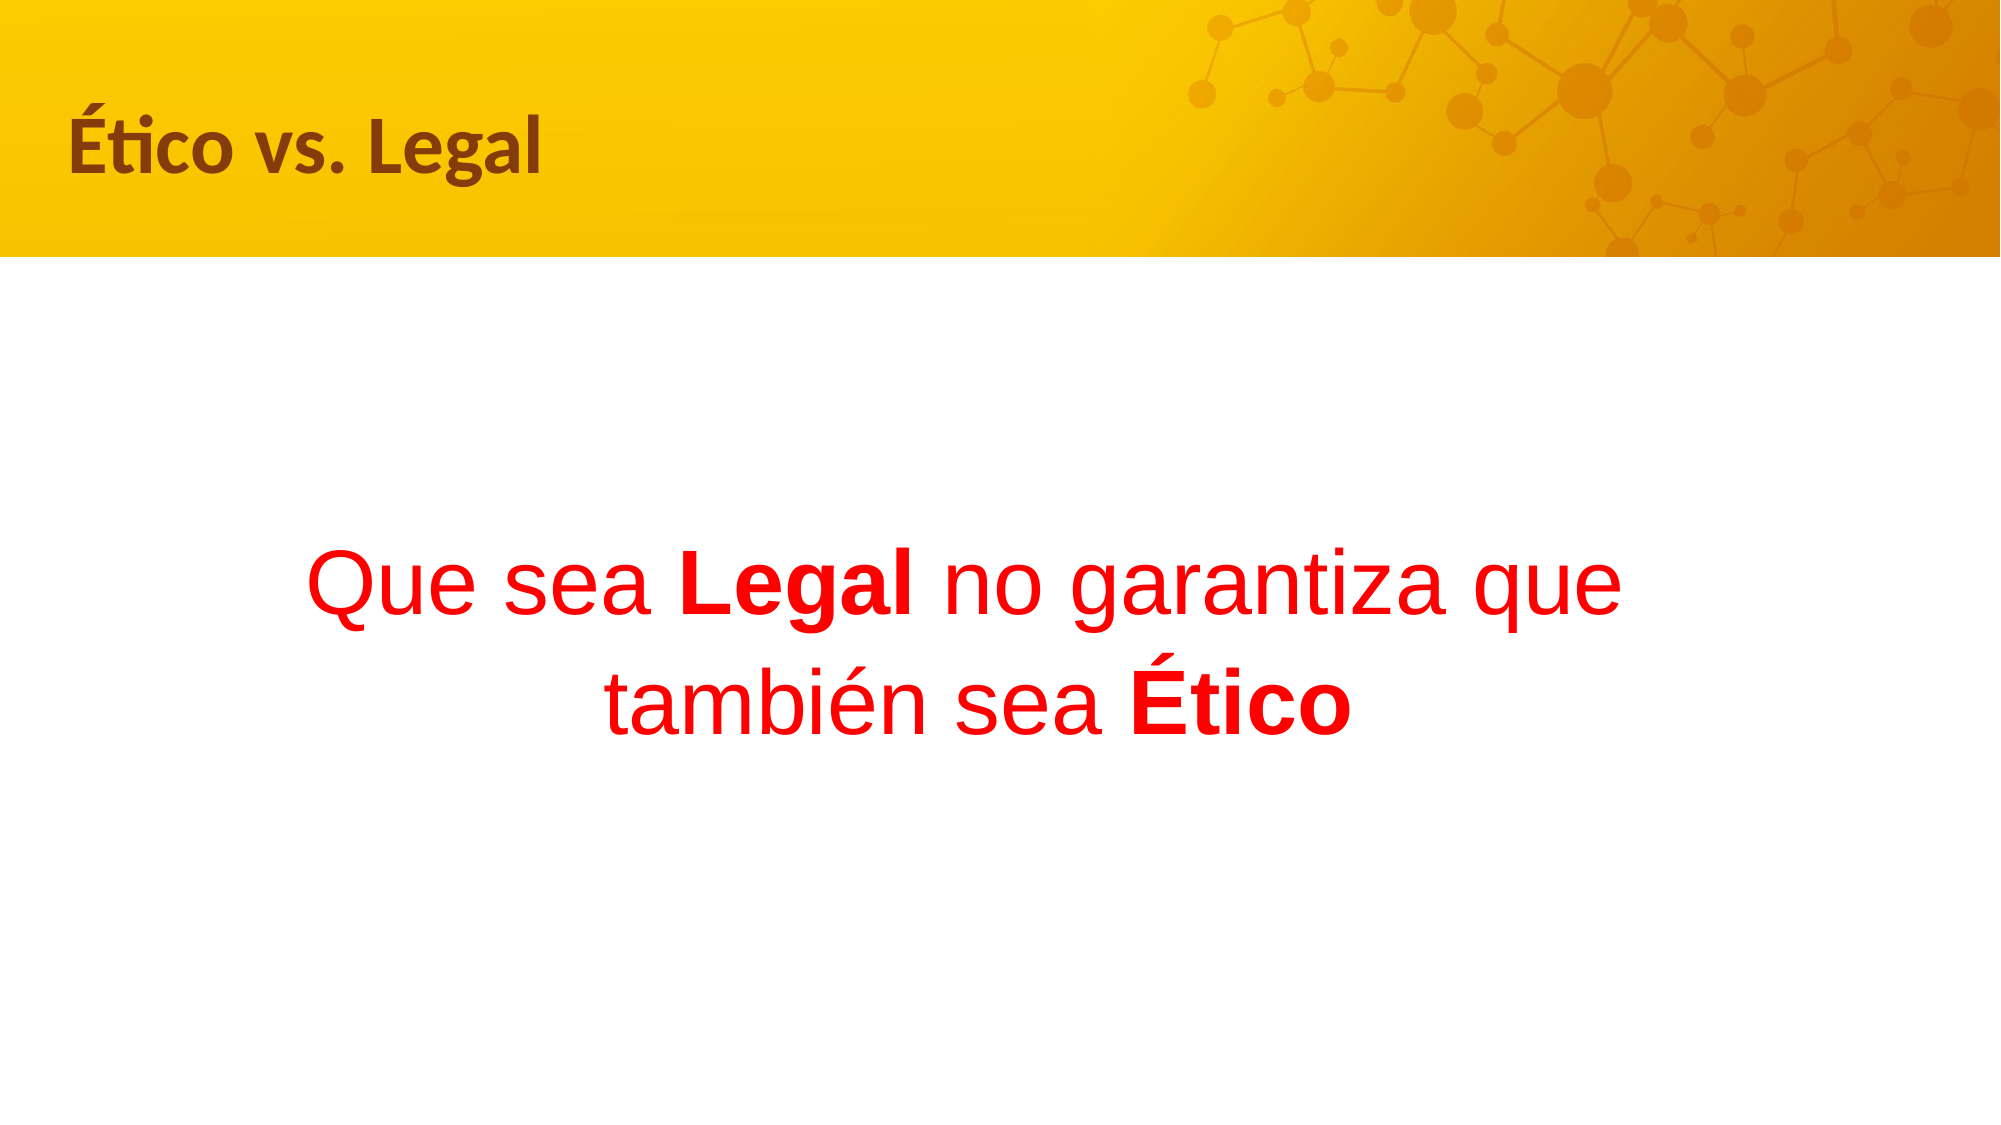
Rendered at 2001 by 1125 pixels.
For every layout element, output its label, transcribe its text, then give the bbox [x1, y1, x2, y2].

list Que sea Legal no garantiza que también sea Ético [115, 527, 1841, 1088]
picture [0, 0, 2000, 257]
